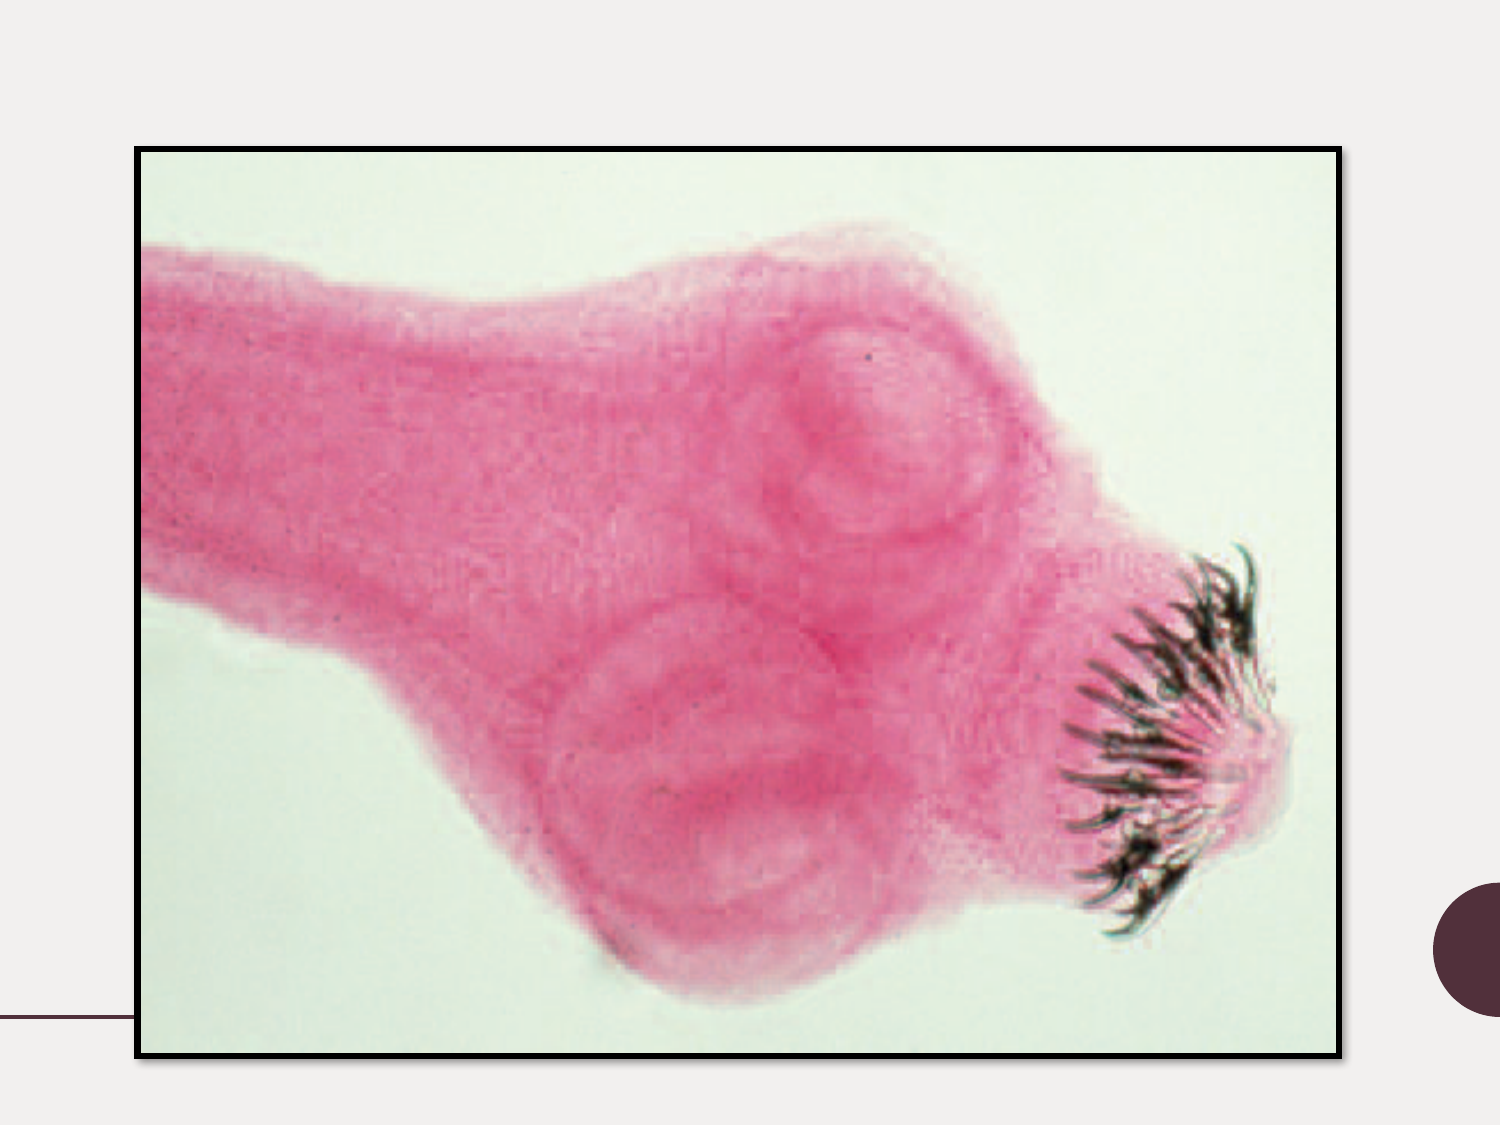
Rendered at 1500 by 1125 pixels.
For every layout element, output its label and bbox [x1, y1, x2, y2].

list [140, 152, 1336, 1053]
